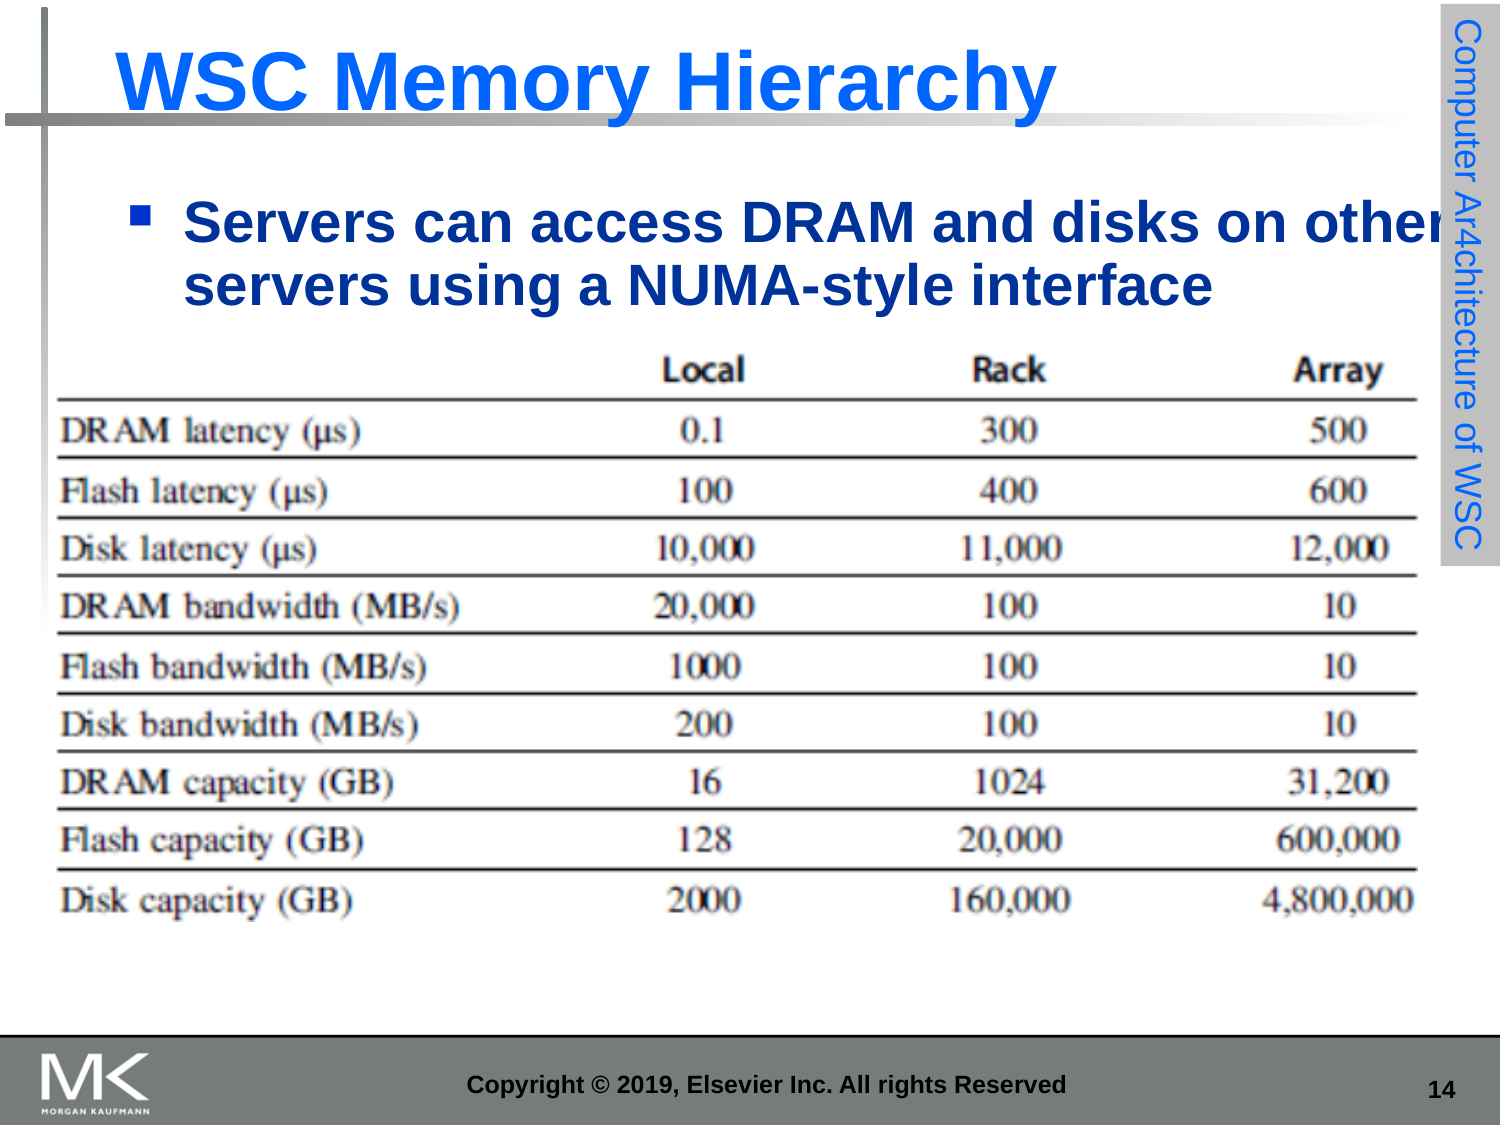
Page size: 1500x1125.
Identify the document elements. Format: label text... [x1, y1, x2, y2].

picture [29, 1046, 160, 1123]
title WSC Memory Hierarchy [100, 17, 1440, 135]
list Servers can access DRAM and disks on other servers using a NUMA-style interface [111, 184, 1470, 1024]
footer Copyright © 2019, Elsevier Inc. All rights Reserved [170, 1046, 1365, 1106]
text_box Computer Ar4chitecture of WSC [1440, 3, 1500, 567]
picture [52, 337, 1418, 922]
